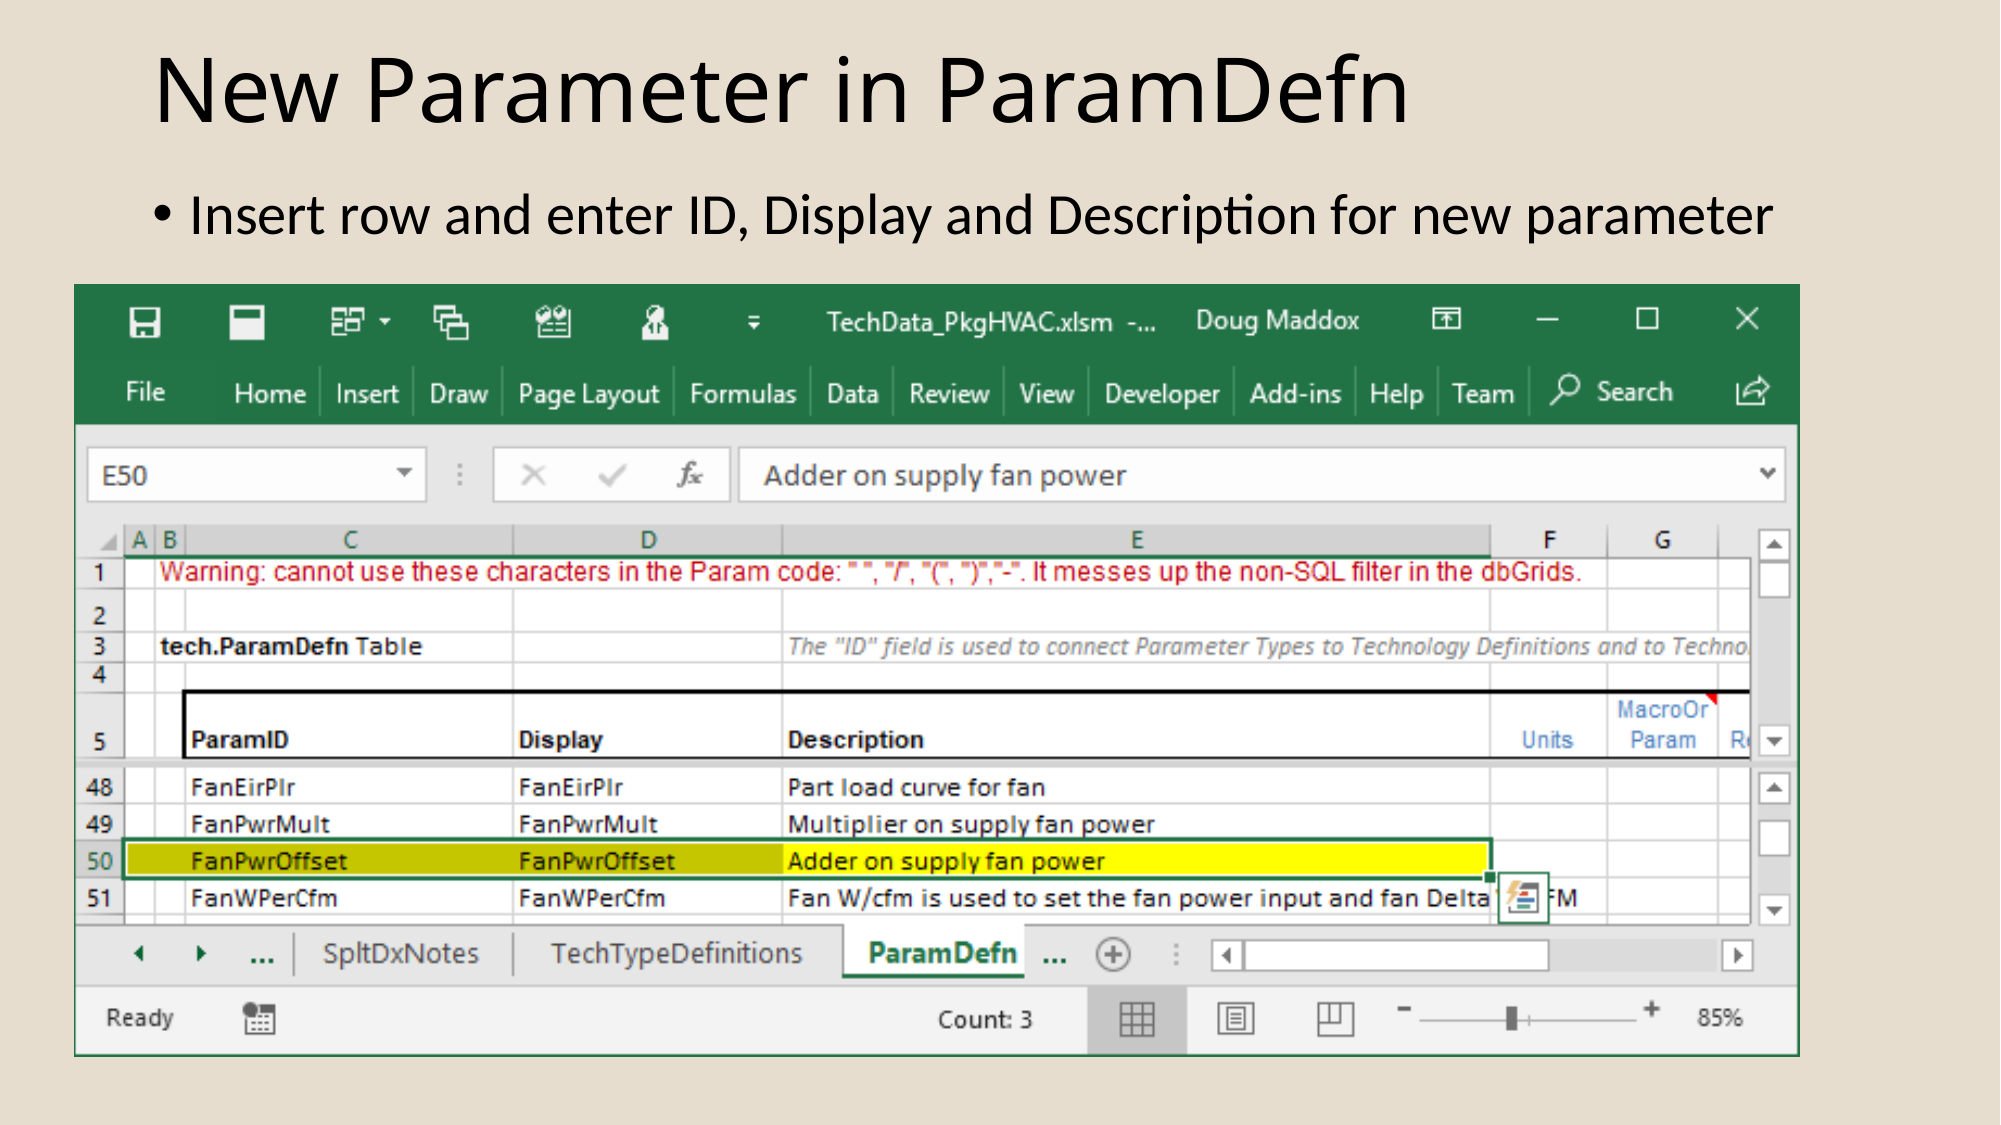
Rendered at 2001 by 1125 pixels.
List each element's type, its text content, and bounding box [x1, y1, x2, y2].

title New Parameter in ParamDefn [137, 37, 1863, 150]
list Insert row and enter ID, Display and Description for new parameter [137, 177, 1863, 309]
picture [74, 284, 1800, 1057]
